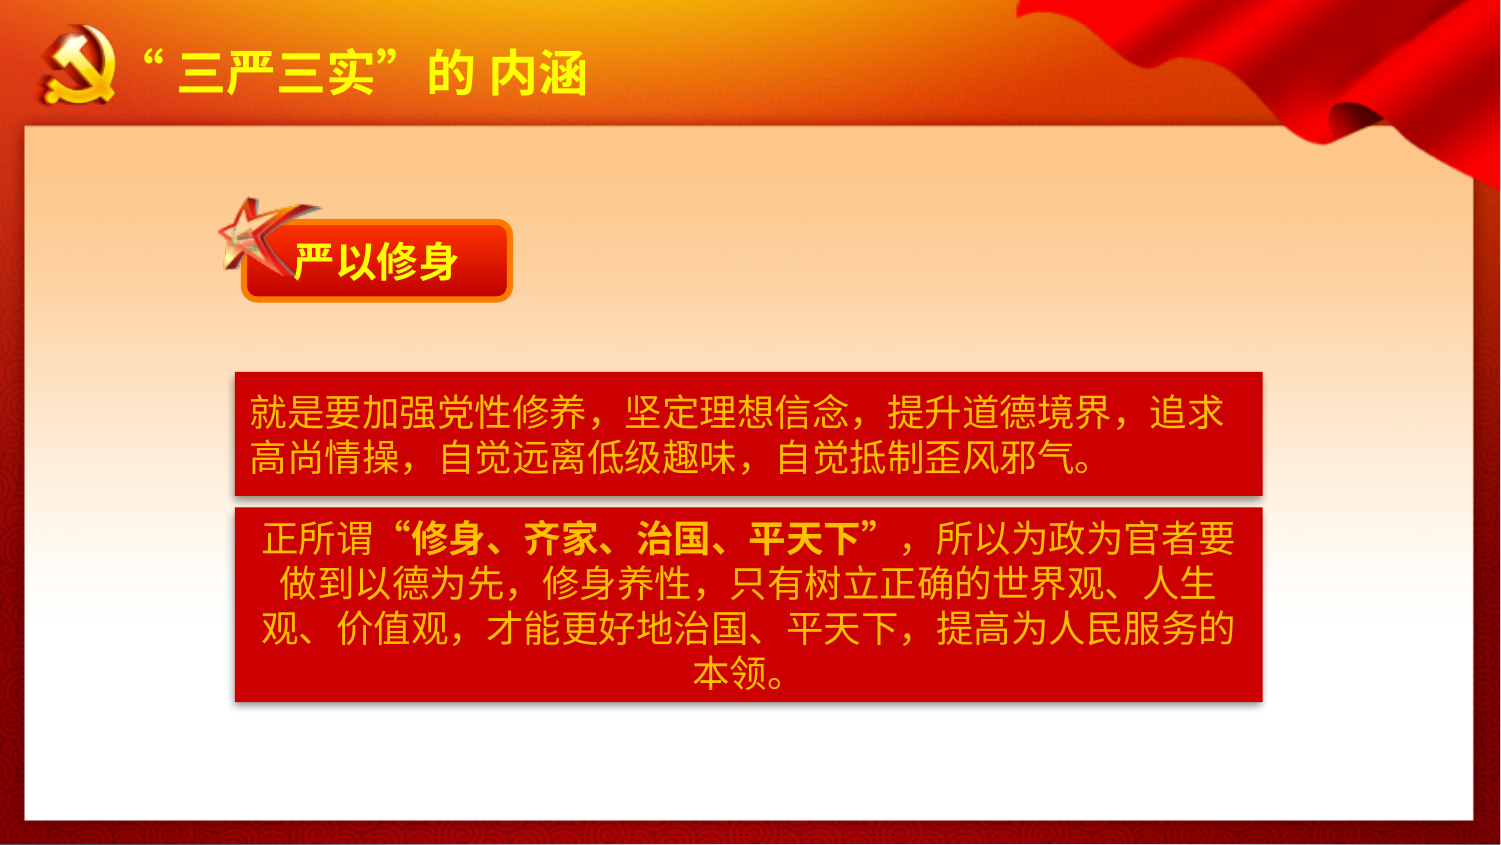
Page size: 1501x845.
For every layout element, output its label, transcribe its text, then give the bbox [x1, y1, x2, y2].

text_box 正所谓“修身、齐家、治国、平天下”，所以为政为官者要做到以德为先，修身养性，只有树立正确的世界观、人生观、价值观，才能更好地治国、平天下，提高为人民服务的本领。 [234, 507, 1263, 703]
text_box “三严三实”的 内涵 [131, 33, 1053, 109]
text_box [212, 184, 511, 300]
picture [0, 0, 1501, 845]
text_box 就是要加强党性修养，坚定理想信念，提升道德境界，追求高尚情操，自觉远离低级趣味，自觉抵制歪风邪气。 [234, 371, 1263, 496]
